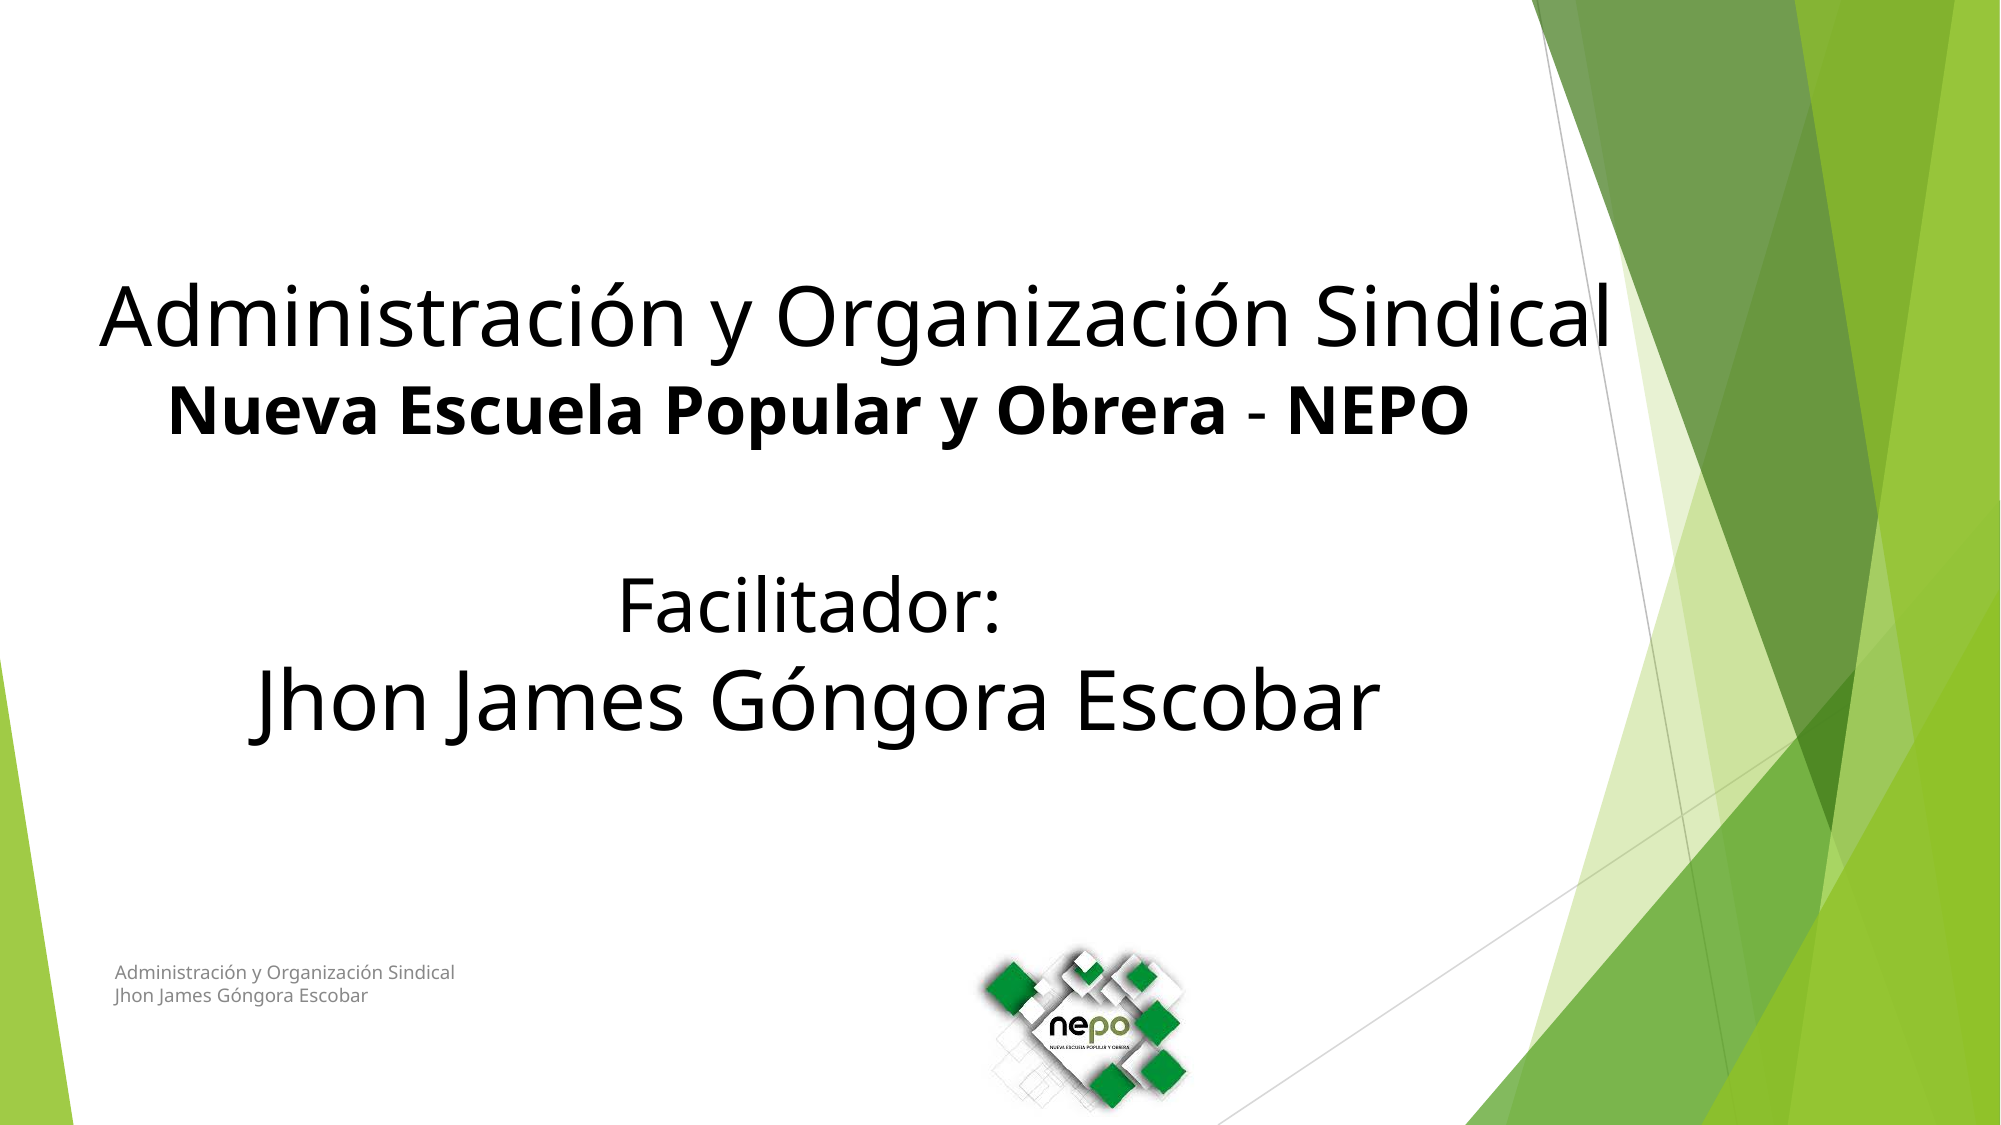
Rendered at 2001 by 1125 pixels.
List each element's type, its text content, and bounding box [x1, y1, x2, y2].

text_box Administración y Organización Sindical [84, 255, 1685, 371]
text_box [99, 50, 1798, 147]
text_box Nueva Escuela Popular y Obrera - NEPO [36, 360, 1602, 456]
text_box Facilitador: Jhon James Góngora Escobar [180, 549, 1458, 755]
footer Administración y Organización Sindical Jhon James Góngora Escobar [99, 953, 960, 1014]
picture [965, 934, 1200, 1125]
